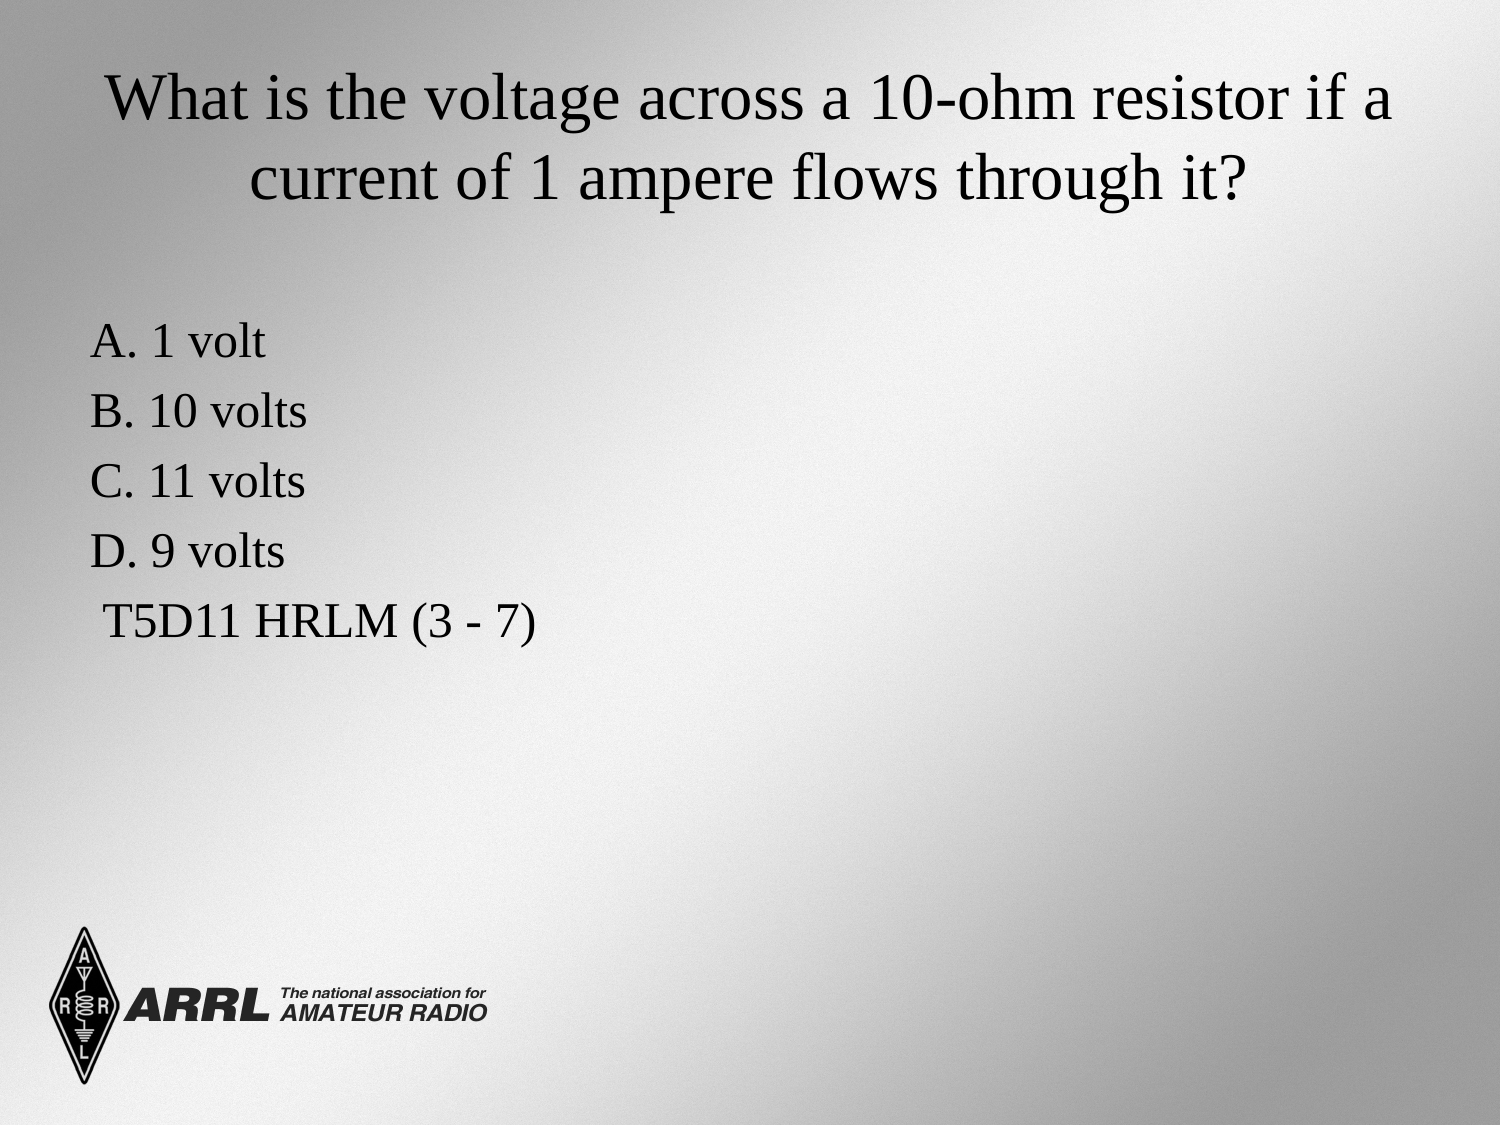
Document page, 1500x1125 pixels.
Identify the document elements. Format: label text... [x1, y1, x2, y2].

title What is the voltage across a 10-ohm resistor if a current of 1 ampere flows through it? [75, 45, 1425, 233]
picture [0, 0, 1500, 1125]
list A. 1 volt B. 10 volts C. 11 volts D. 9 volts T5D11 HRLM (3 - 7) [75, 299, 1425, 1005]
